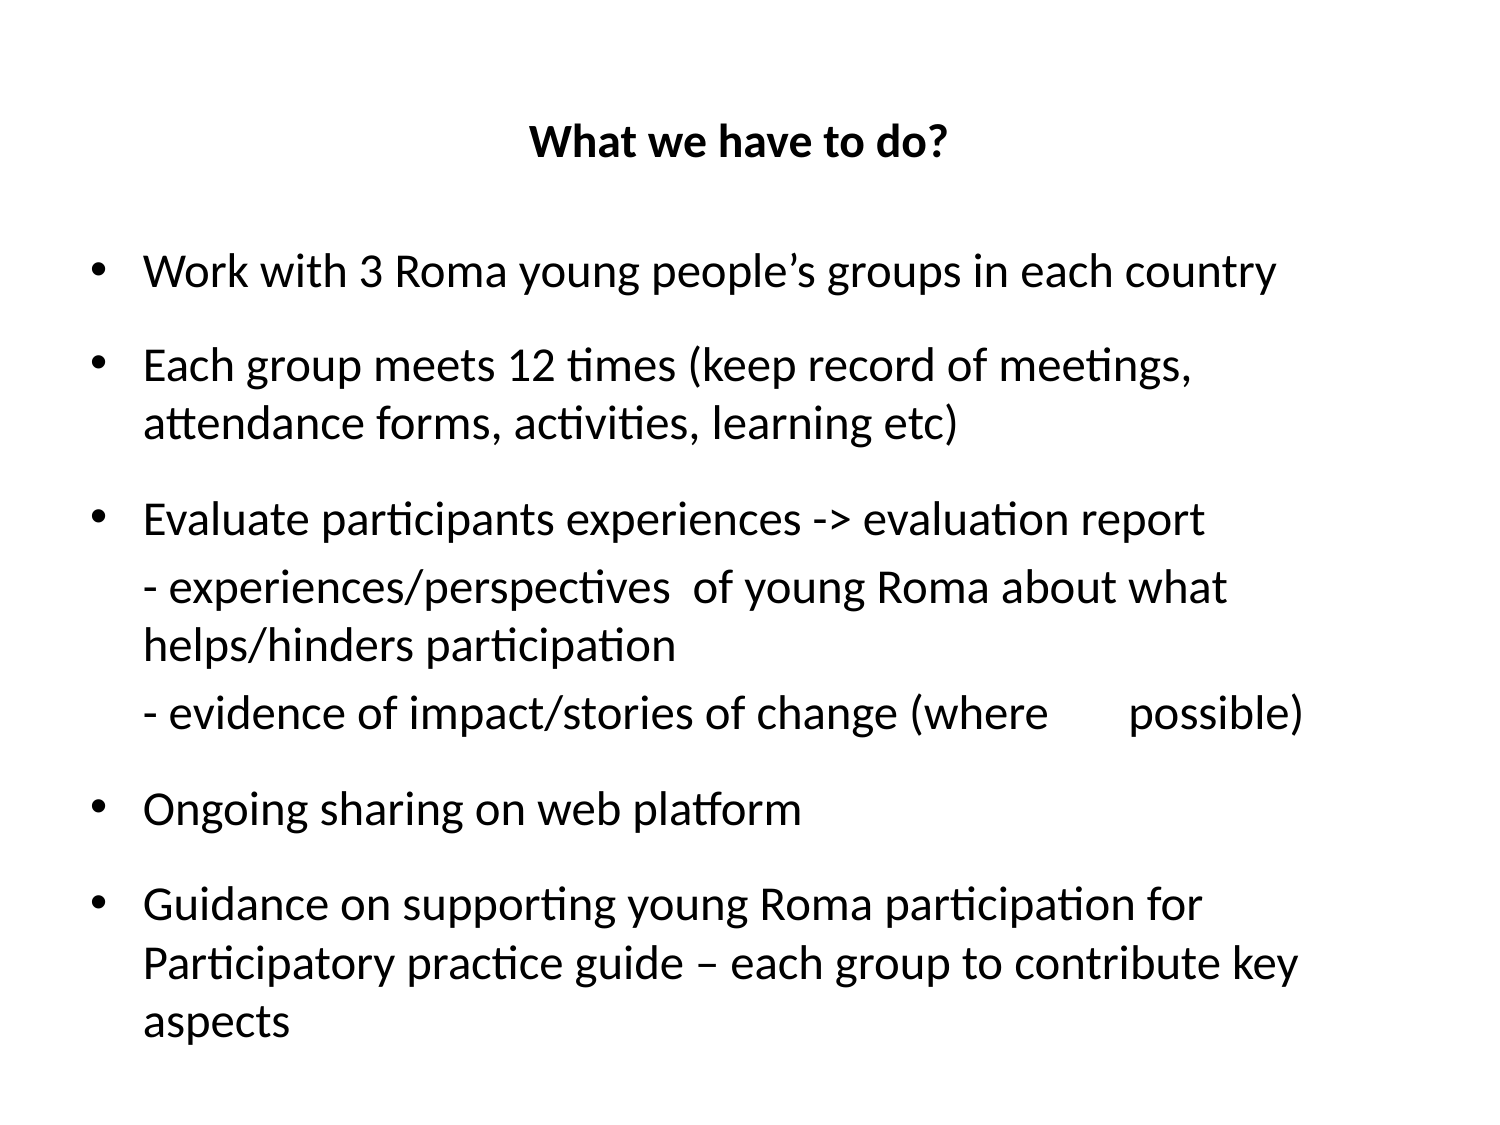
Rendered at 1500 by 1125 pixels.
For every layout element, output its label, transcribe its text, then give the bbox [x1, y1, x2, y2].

title What we have to do? [75, 45, 1425, 231]
list Work with 3 Roma young people’s groups in each country Each group meets 12 times (keep record of meetings, attendance forms, activities, learning etc) Evaluate participants experiences -> evaluation report - experiences/perspectives of young Roma about what helps/hinders participation - evidence of impact/stories of change (where possible) Ongoing sharing on web platform Guidance on supporting young Roma participation for Participatory practice guide – each group to contribute key aspects [75, 231, 1425, 1071]
